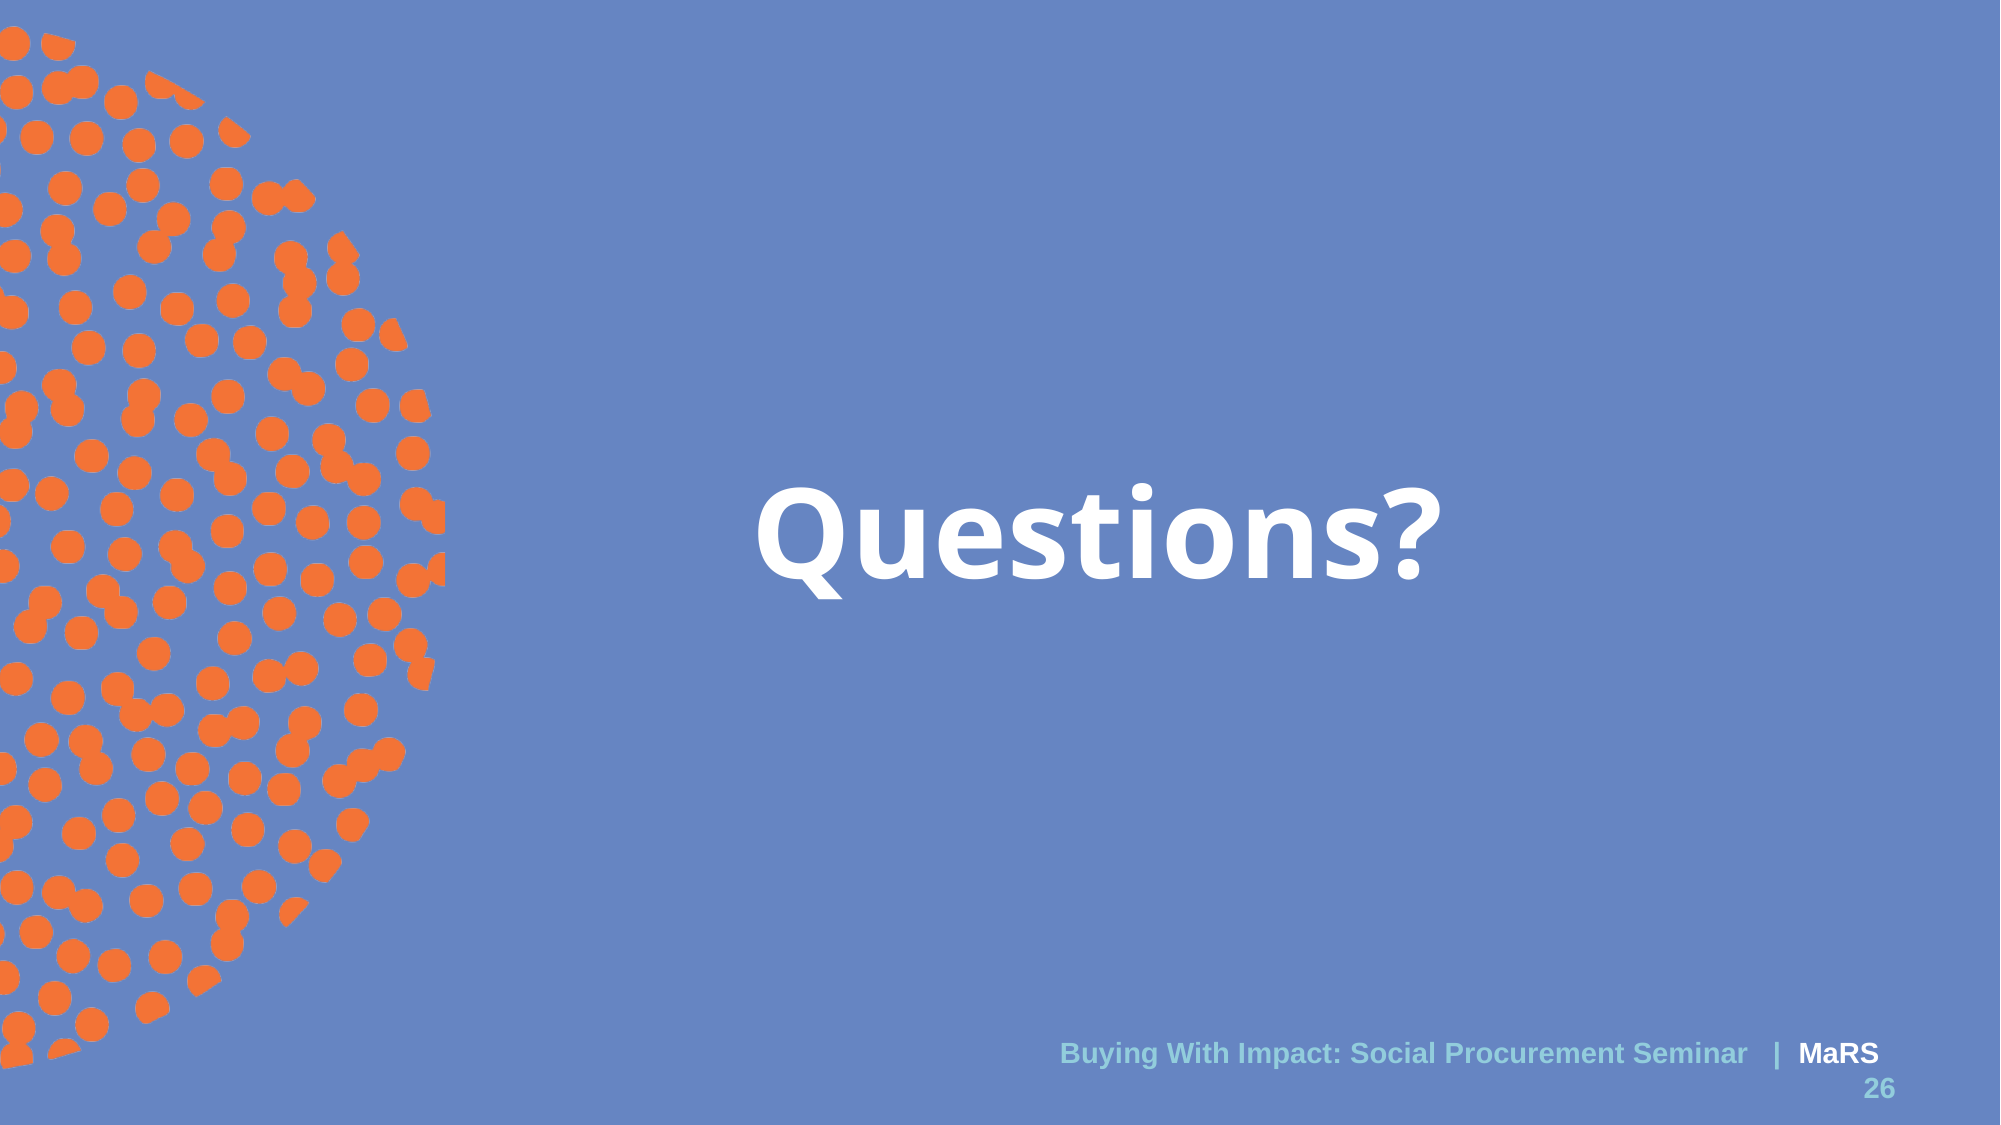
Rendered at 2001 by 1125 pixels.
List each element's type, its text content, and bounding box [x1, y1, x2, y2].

picture [0, 20, 751, 1074]
title Questions? [754, 429, 1529, 648]
